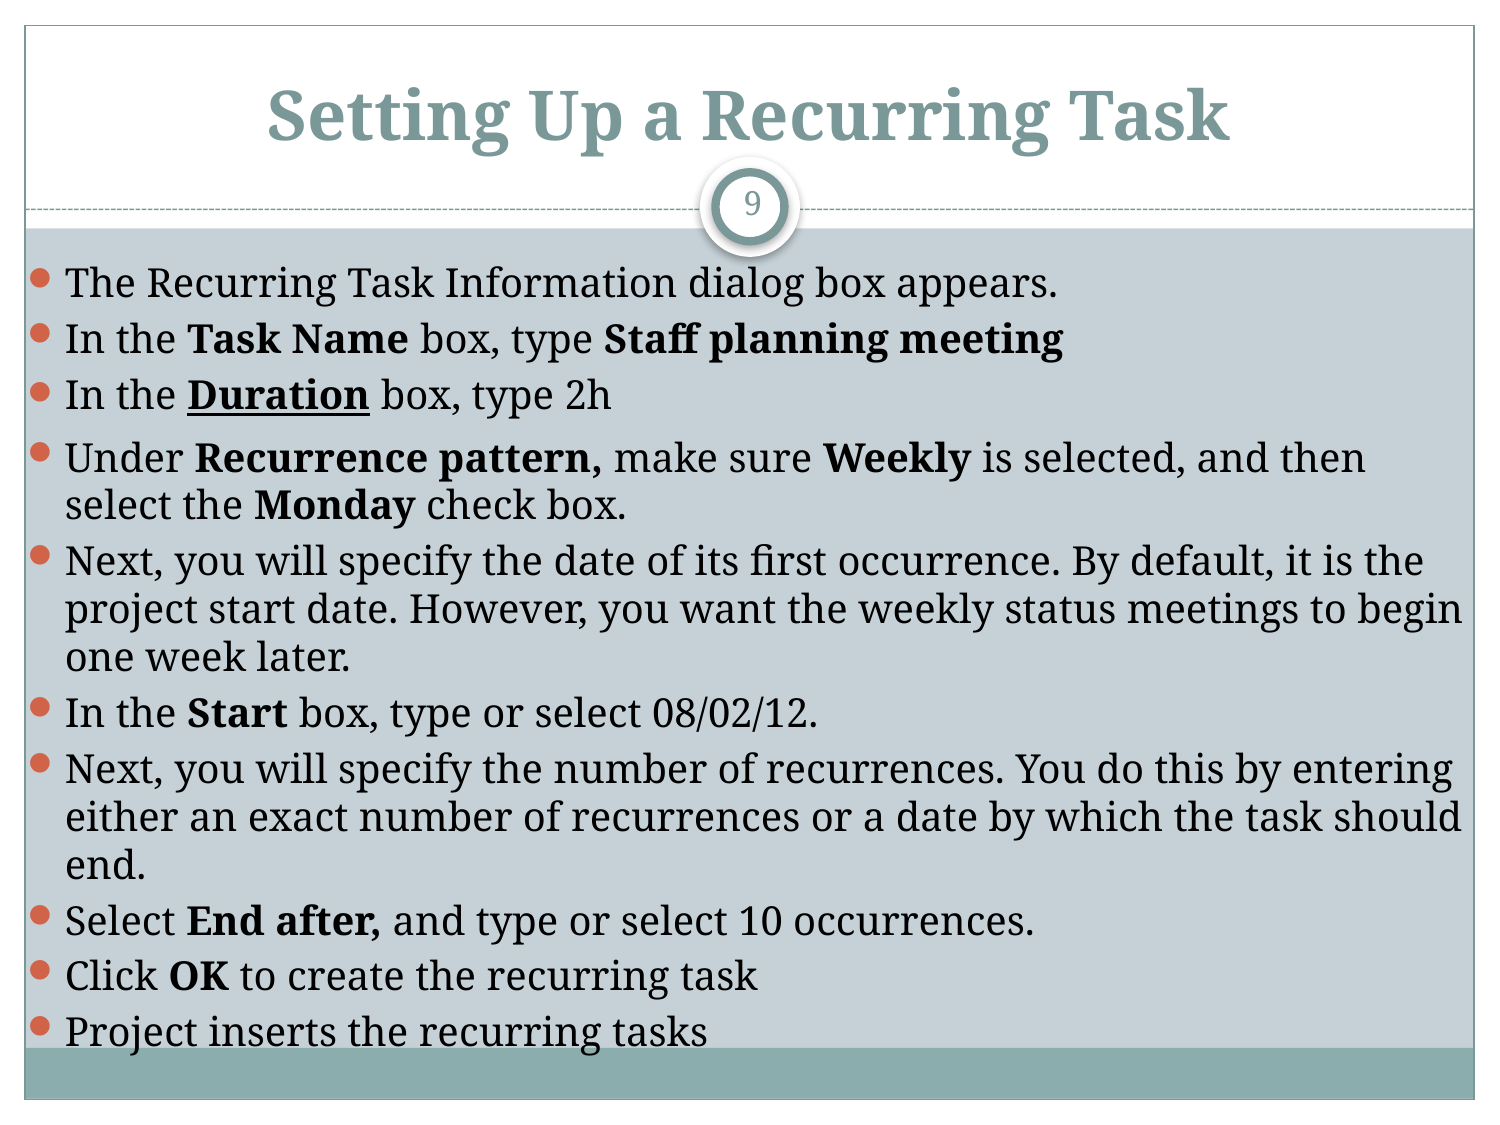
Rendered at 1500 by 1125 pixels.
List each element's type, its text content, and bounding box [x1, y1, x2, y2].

slide_number 9 [715, 168, 791, 241]
title Setting Up a Recurring Task [49, 37, 1450, 162]
list The Recurring Task Information dialog box appears. In the Task Name box, type Staff planning meeting In the Duration box, type 2h Under Recurrence pattern, make sure Weekly is selected, and then select the Monday check box. Next, you will specify the date of its first occurrence. By default, it is the project start date. However, you want the weekly status meetings to begin one week later. In the Start box, type or select 08/02/12. Next, you will specify the number of recurrences. You do this by entering either an exact number of recurrences or a date by which the task should end. Select End after, and type or select 10 occurrences. Click OK to create the recurring task Project inserts the recurring tasks [12, 250, 1488, 1063]
